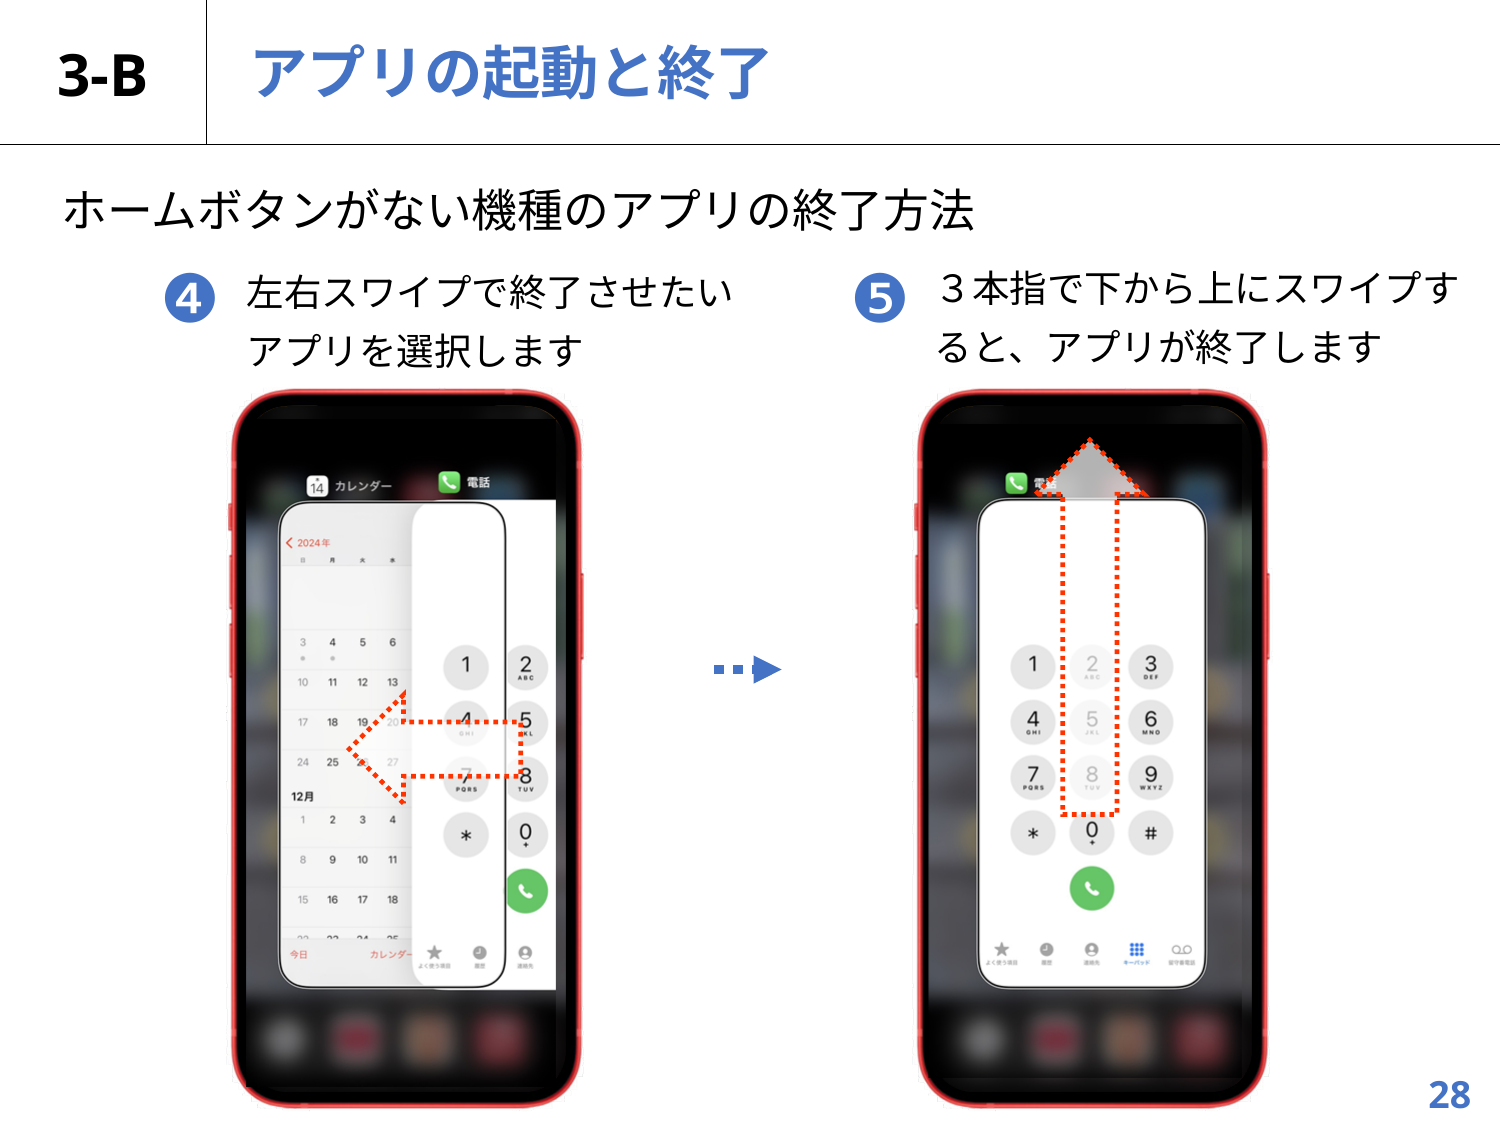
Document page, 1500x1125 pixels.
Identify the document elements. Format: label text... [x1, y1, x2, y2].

text_box ホームボタンがない機種のアプリの終了方法 [46, 180, 1422, 274]
text_box ❺ [857, 274, 919, 343]
title 3-B [0, 0, 207, 147]
text_box ❹ [145, 274, 223, 343]
picture [894, 377, 1293, 1121]
text_box 28 [1399, 1063, 1500, 1123]
text_box ３本指で下から上にスワイプすると、アプリが終了します [919, 244, 1500, 376]
picture [208, 377, 607, 1121]
text_box アプリの起動と終了 [230, 24, 1459, 119]
text_box 左右スワイプで終了させたい アプリを選択します [231, 248, 857, 381]
